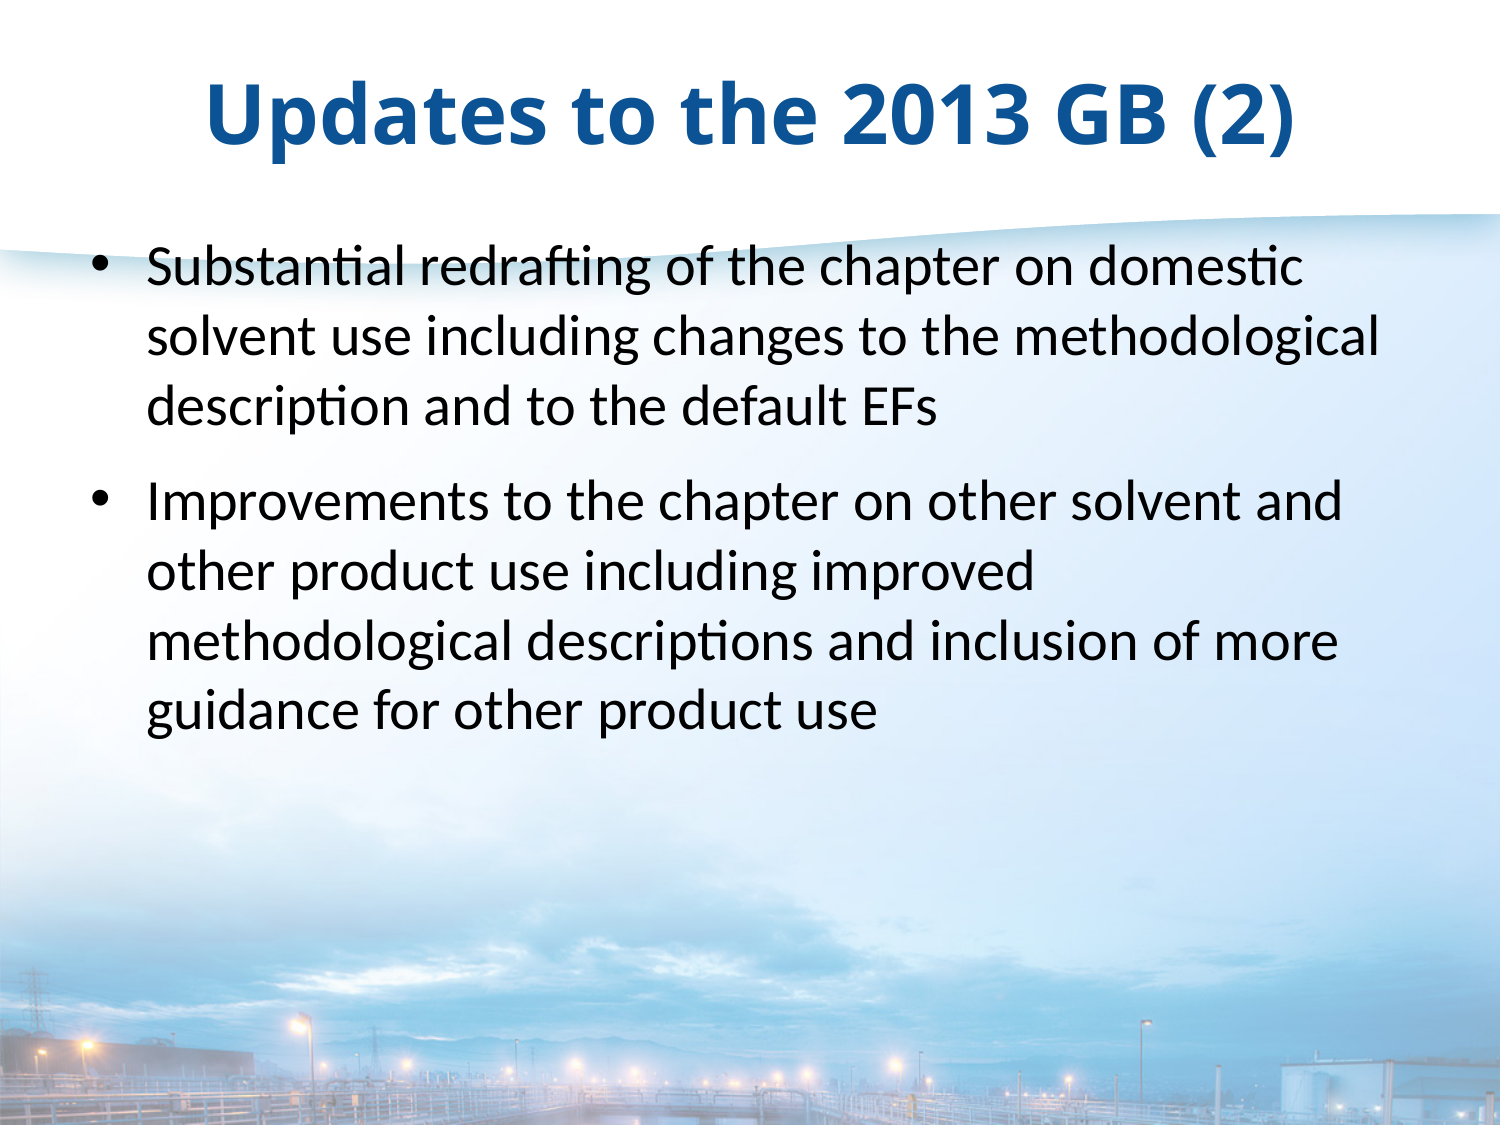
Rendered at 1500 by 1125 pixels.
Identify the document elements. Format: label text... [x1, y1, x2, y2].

list Substantial redrafting of the chapter on domestic solvent use including changes to the methodological description and to the default EFs Improvements to the chapter on other solvent and other product use including improved methodological descriptions and inclusion of more guidance for other product use [75, 219, 1425, 1047]
picture [0, 215, 1500, 1125]
title Updates to the 2013 GB (2) [75, 45, 1425, 197]
